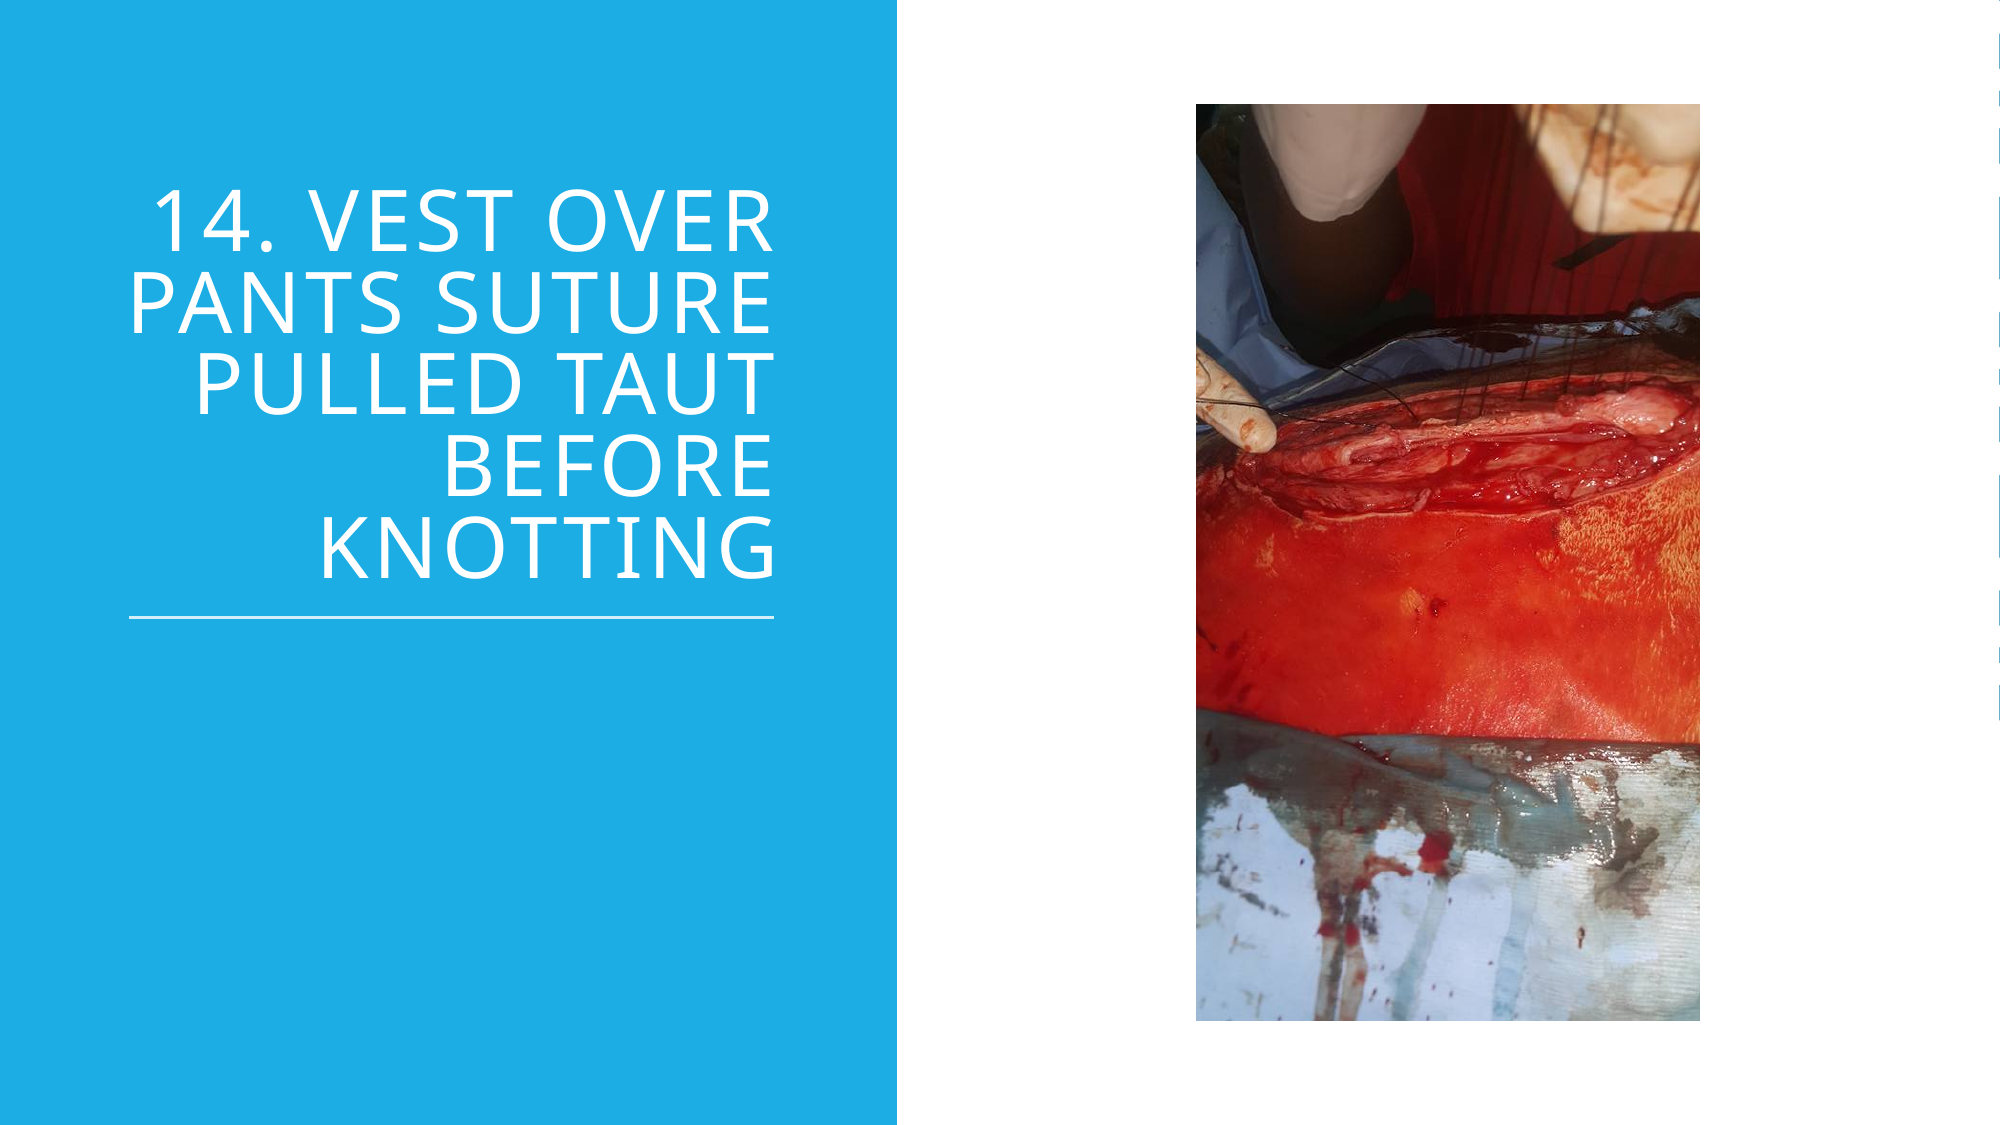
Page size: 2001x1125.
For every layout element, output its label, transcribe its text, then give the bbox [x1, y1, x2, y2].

text_box [0, 0, 898, 1125]
text_box [898, 0, 2000, 1125]
picture [1195, 104, 1700, 1021]
title 14. Vest over pants suture pulled taut before knotting [104, 104, 795, 603]
